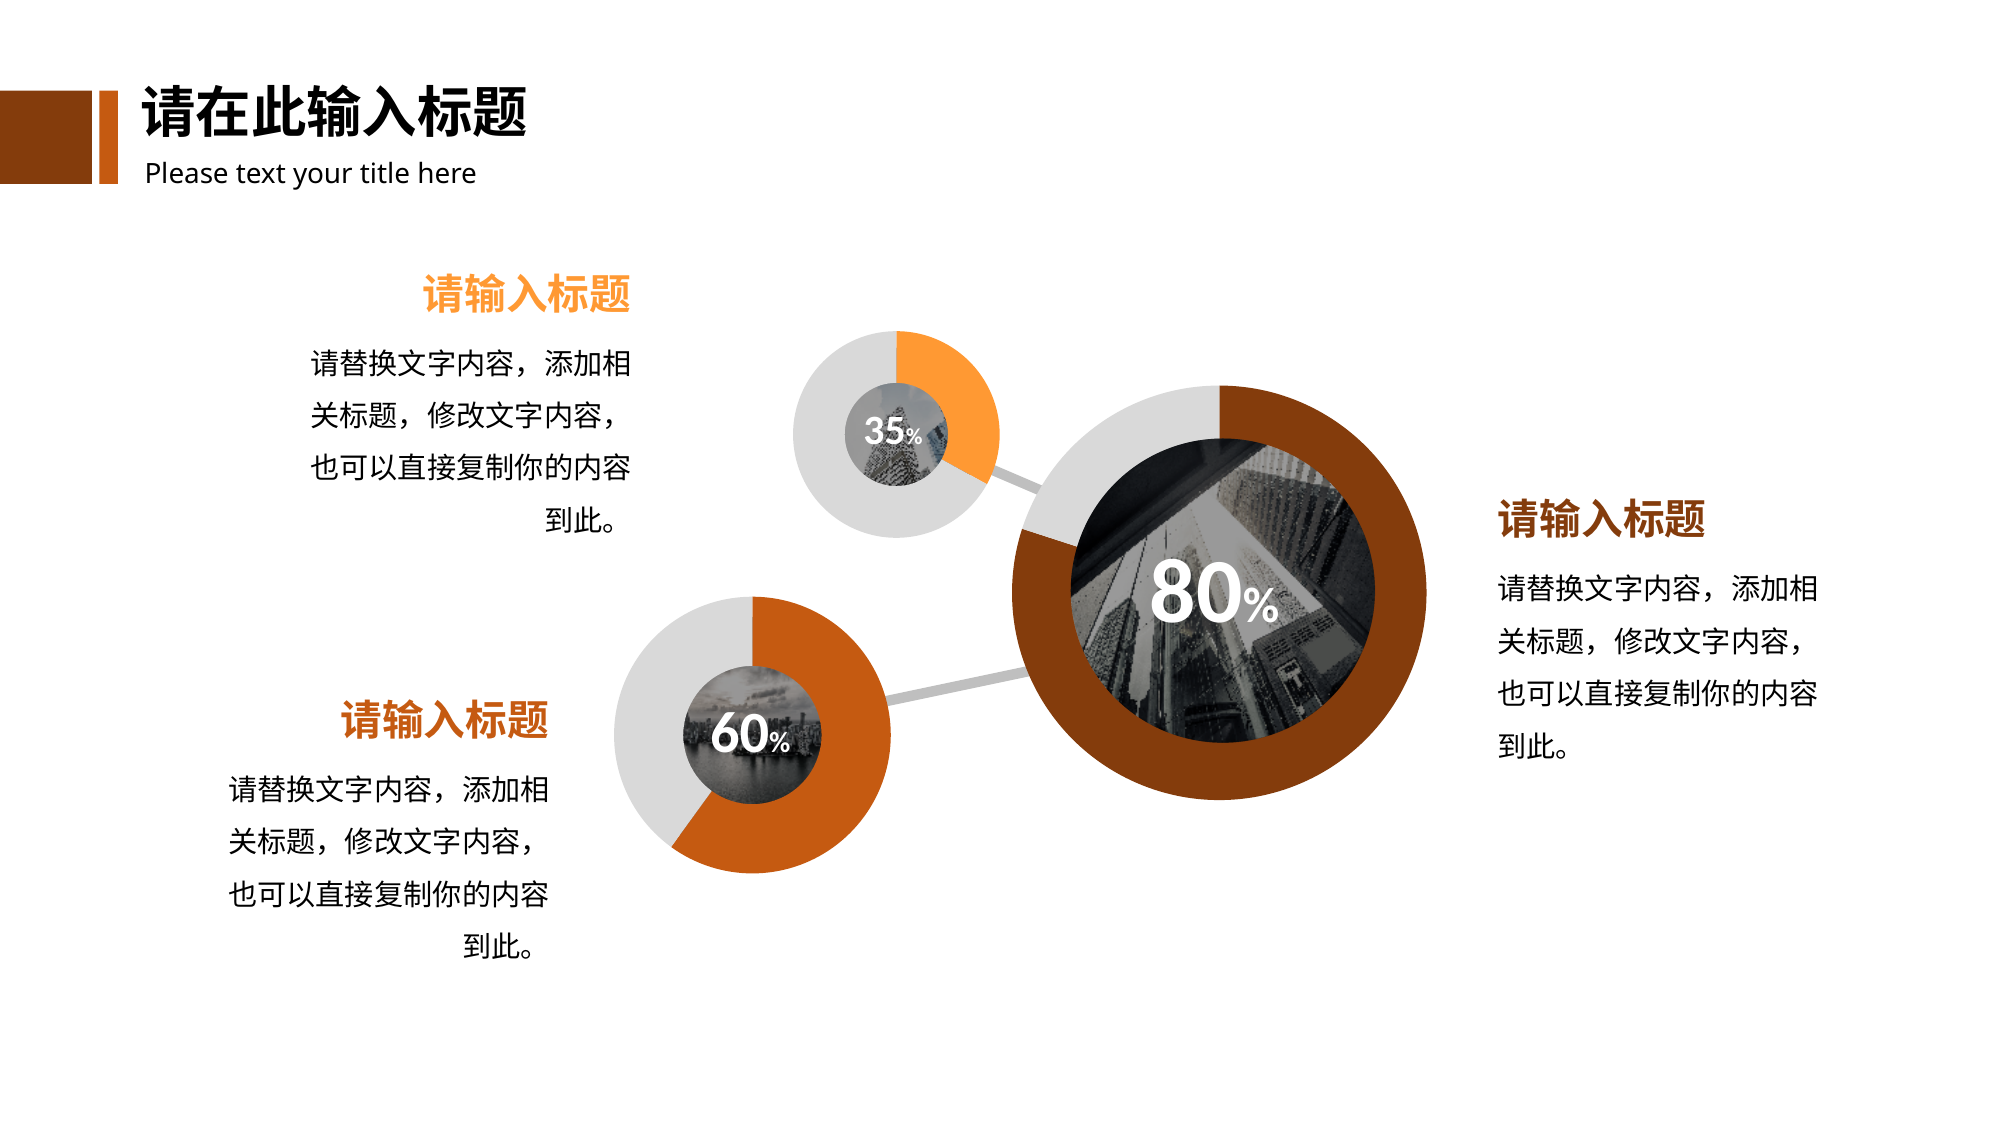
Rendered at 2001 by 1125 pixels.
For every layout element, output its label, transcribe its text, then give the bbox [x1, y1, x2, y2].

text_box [785, 325, 1065, 542]
text_box 请替换文字内容，添加相关标题，修改文字内容，也可以直接复制你的内容到此。 [1497, 553, 1826, 763]
text_box 请输入标题 [340, 693, 550, 744]
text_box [603, 588, 1062, 879]
text_box 请替换文字内容，添加相关标题，修改文字内容，也可以直接复制你的内容到此。 [303, 327, 632, 538]
text_box 请输入标题 [422, 267, 632, 318]
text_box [996, 373, 1438, 808]
text_box 请输入标题 [1497, 493, 1707, 544]
text_box 请替换文字内容，添加相关标题，修改文字内容，也可以直接复制你的内容到此。 [221, 753, 550, 964]
